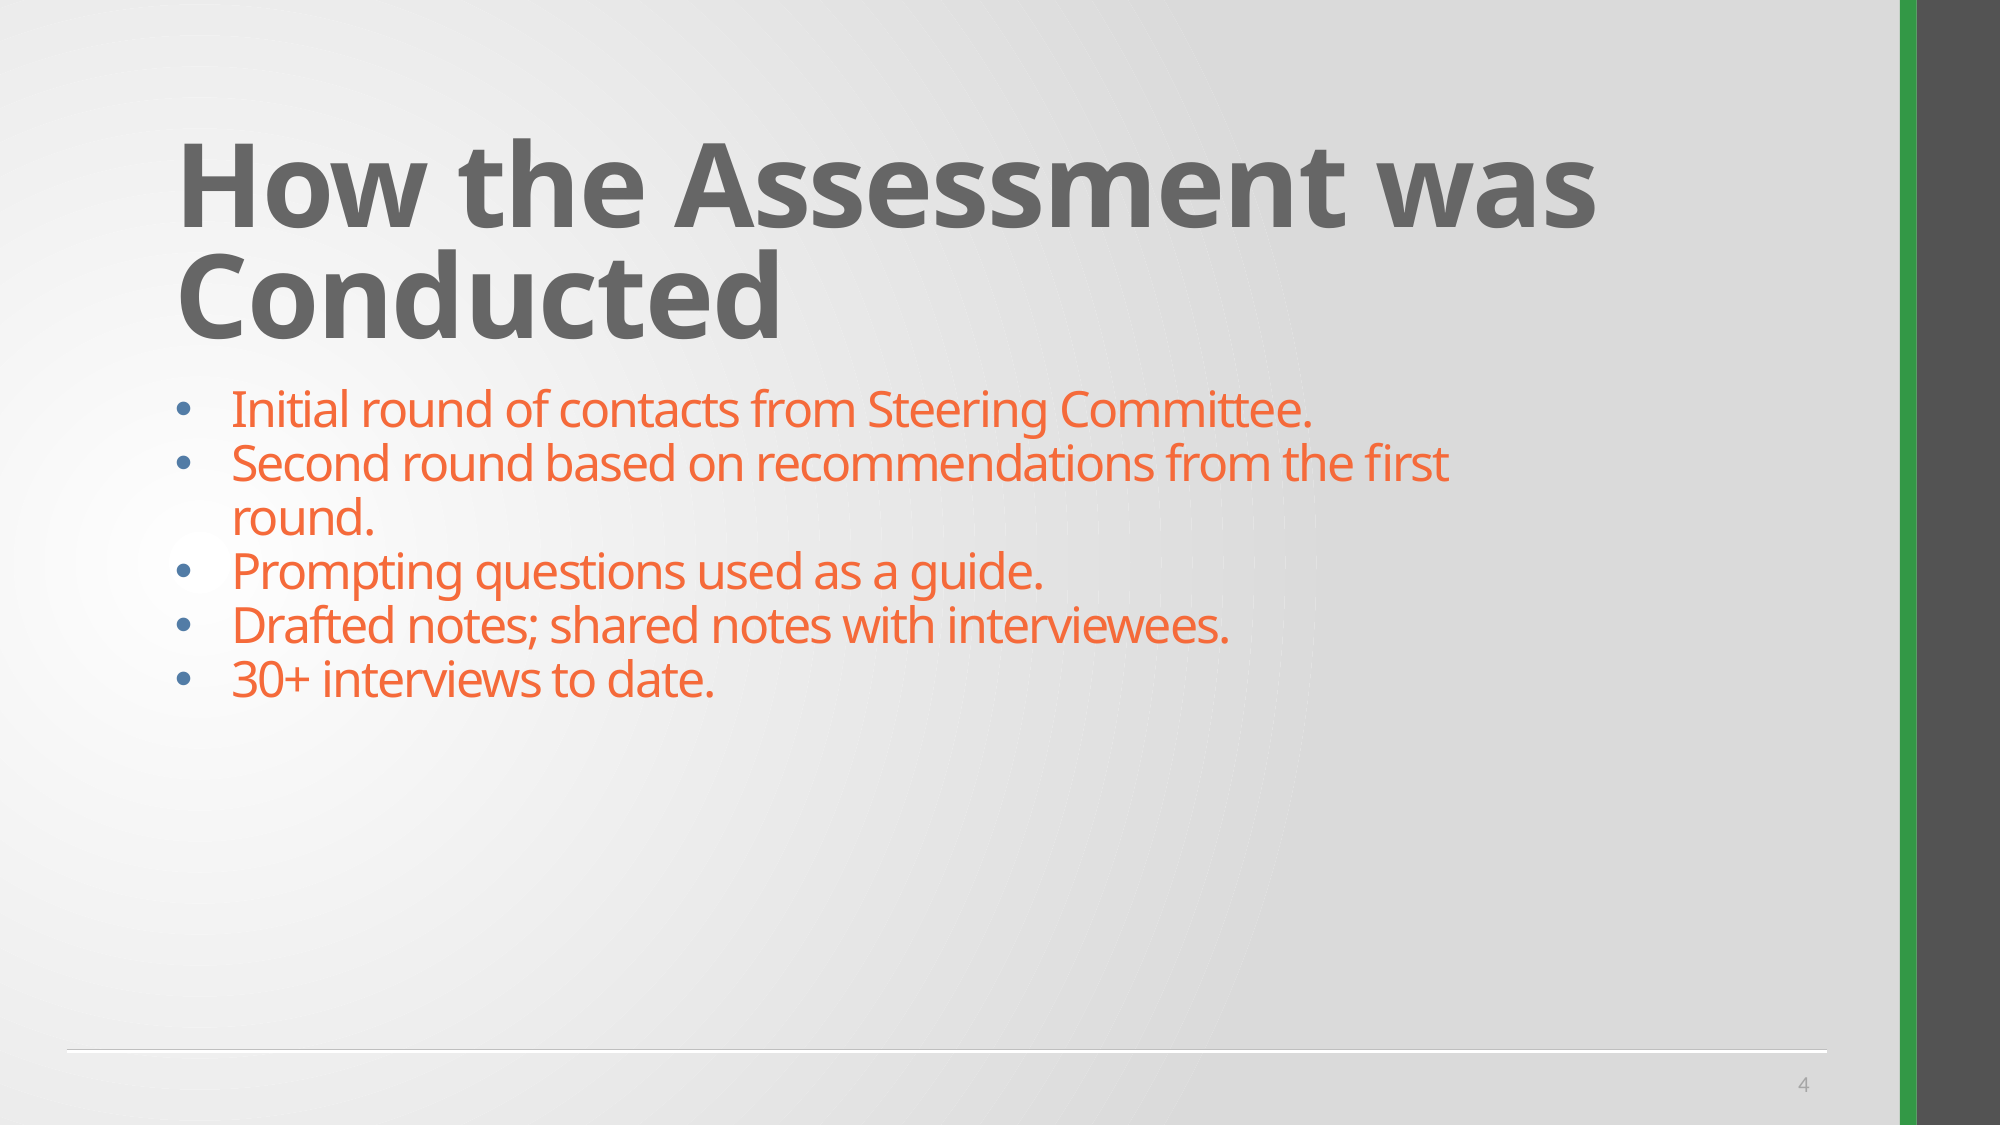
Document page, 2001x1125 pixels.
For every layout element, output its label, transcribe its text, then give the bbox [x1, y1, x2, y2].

subtitle Initial round of contacts from Steering Committee. Second round based on recommendations from the first round. Prompting questions used as a guide. Drafted notes; shared notes with interviewees. 30+ interviews to date. [174, 384, 1589, 741]
title How the Assessment was Conducted [174, 137, 1825, 400]
